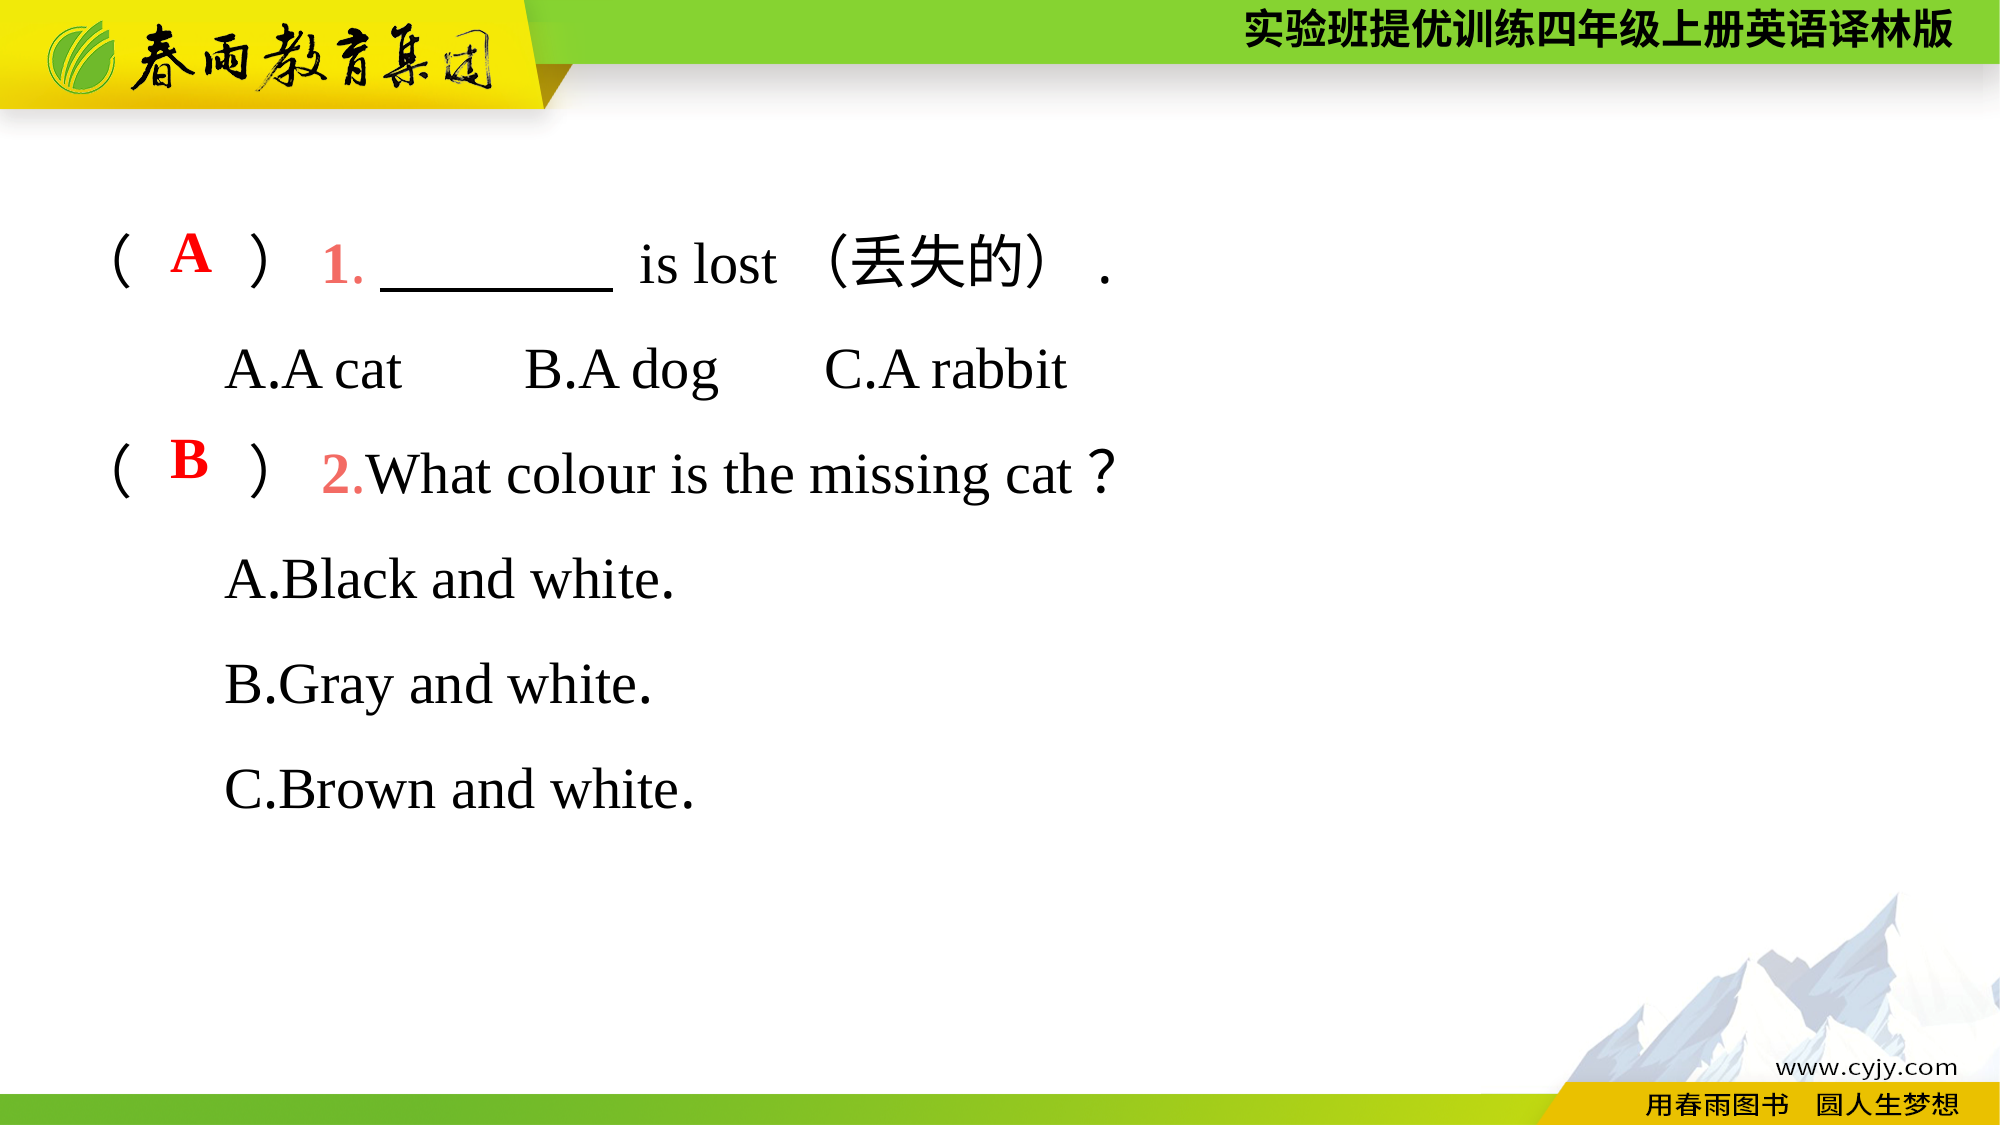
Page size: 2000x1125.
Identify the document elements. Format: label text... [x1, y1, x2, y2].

text_box A [155, 206, 228, 292]
list （ ）1. is lost（丢失的）. A.A cat B.A dog C.A rabbit （ ）2.What colour is the missing cat？ A.Black and white. B.Gray and white. C.Brown and white. [59, 182, 1944, 835]
picture [0, 0, 2000, 1125]
text_box B [155, 413, 225, 499]
